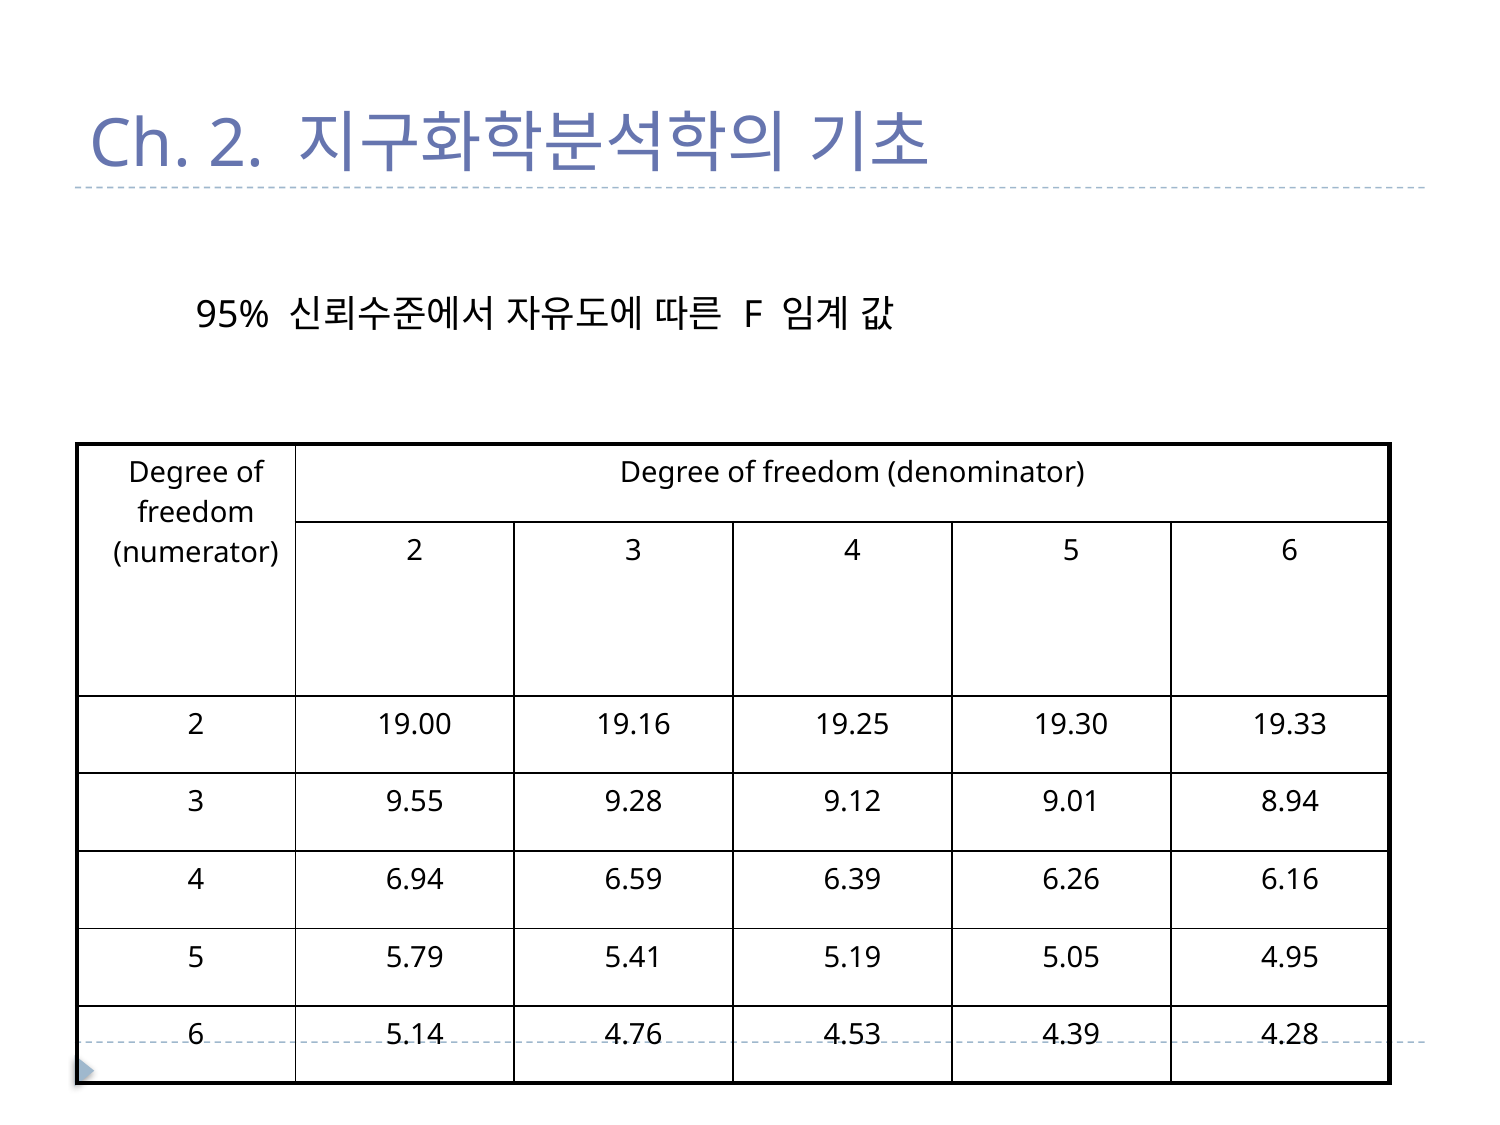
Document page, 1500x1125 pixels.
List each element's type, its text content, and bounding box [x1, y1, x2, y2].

table_cell 6.16 [1172, 852, 1387, 928]
table_cell 5.41 [515, 929, 732, 1005]
table_cell 6.26 [953, 852, 1170, 928]
table_cell 19.16 [515, 697, 732, 772]
table_cell 8.94 [1172, 774, 1387, 850]
table_cell 6.59 [515, 852, 732, 928]
table_cell 4.95 [1172, 929, 1387, 1005]
table_cell 5.79 [296, 929, 513, 1005]
table_cell 5 [953, 523, 1170, 695]
title Ch. 2. 지구화학분석학의 기초 [75, 24, 1425, 188]
table_cell 5.19 [734, 929, 951, 1005]
text_box 95% 신뢰수준에서 자유도에 따른 F 임계 값 [180, 282, 911, 342]
table_cell 6 [79, 1007, 295, 1081]
table_cell 6.39 [734, 852, 951, 928]
table_cell 2 [296, 523, 513, 695]
table_cell 4.28 [1172, 1007, 1387, 1081]
table_cell 19.30 [953, 697, 1170, 772]
table_cell 5.14 [296, 1007, 513, 1081]
table_cell 3 [515, 523, 732, 695]
table_cell 9.12 [734, 774, 951, 850]
table_cell 4.53 [734, 1007, 951, 1081]
table_cell 9.28 [515, 774, 732, 850]
table_cell 3 [79, 774, 295, 850]
table_cell 9.55 [296, 774, 513, 850]
table_header Degree of freedom (denominator) [296, 446, 1387, 521]
table_cell 2 [79, 697, 295, 772]
table_cell 5 [79, 929, 295, 1005]
table_cell 9.01 [953, 774, 1170, 850]
table_cell 19.33 [1172, 697, 1387, 772]
table_cell 19.00 [296, 697, 513, 772]
table_cell 4 [79, 852, 295, 928]
table_cell 5.05 [953, 929, 1170, 1005]
table_cell 4.76 [515, 1007, 732, 1081]
table_header Degree of freedom (numerator) [79, 446, 295, 695]
table_cell 6 [1172, 523, 1387, 695]
table_cell 19.25 [734, 697, 951, 772]
table_cell 4.39 [953, 1007, 1170, 1081]
table_cell 4 [734, 523, 951, 695]
table_cell 6.94 [296, 852, 513, 928]
